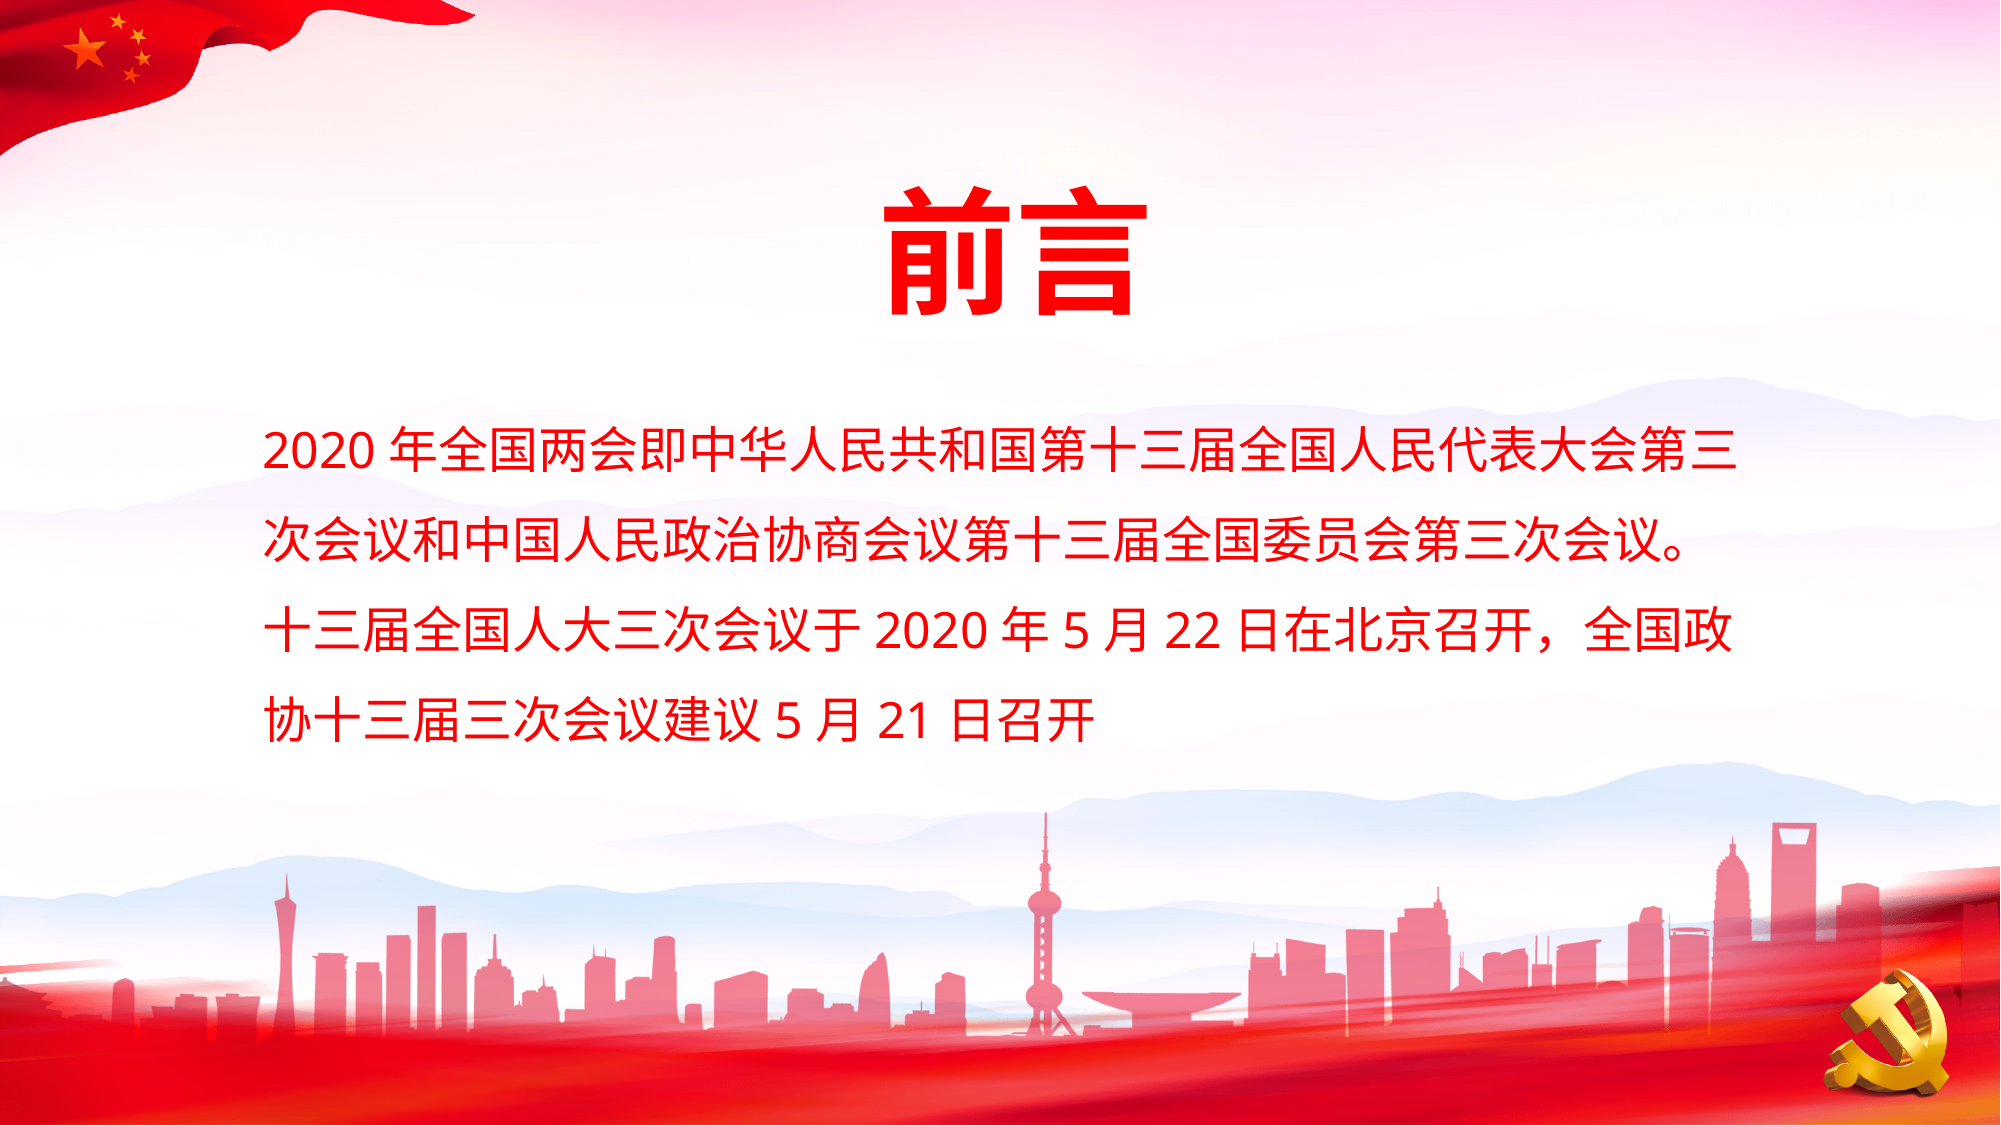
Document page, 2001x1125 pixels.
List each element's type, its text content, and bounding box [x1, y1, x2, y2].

text_box 前言 [863, 158, 1169, 338]
picture [0, 0, 2000, 1125]
text_box 2020年全国两会即中华人民共和国第十三届全国人民代表大会第三次会议和中国人民政治协商会议第十三届全国委员会第三次会议。 十三届全国人大三次会议于2020年5月22日在北京召开，全国政协十三届三次会议建议5月21日召开 [247, 381, 1759, 756]
